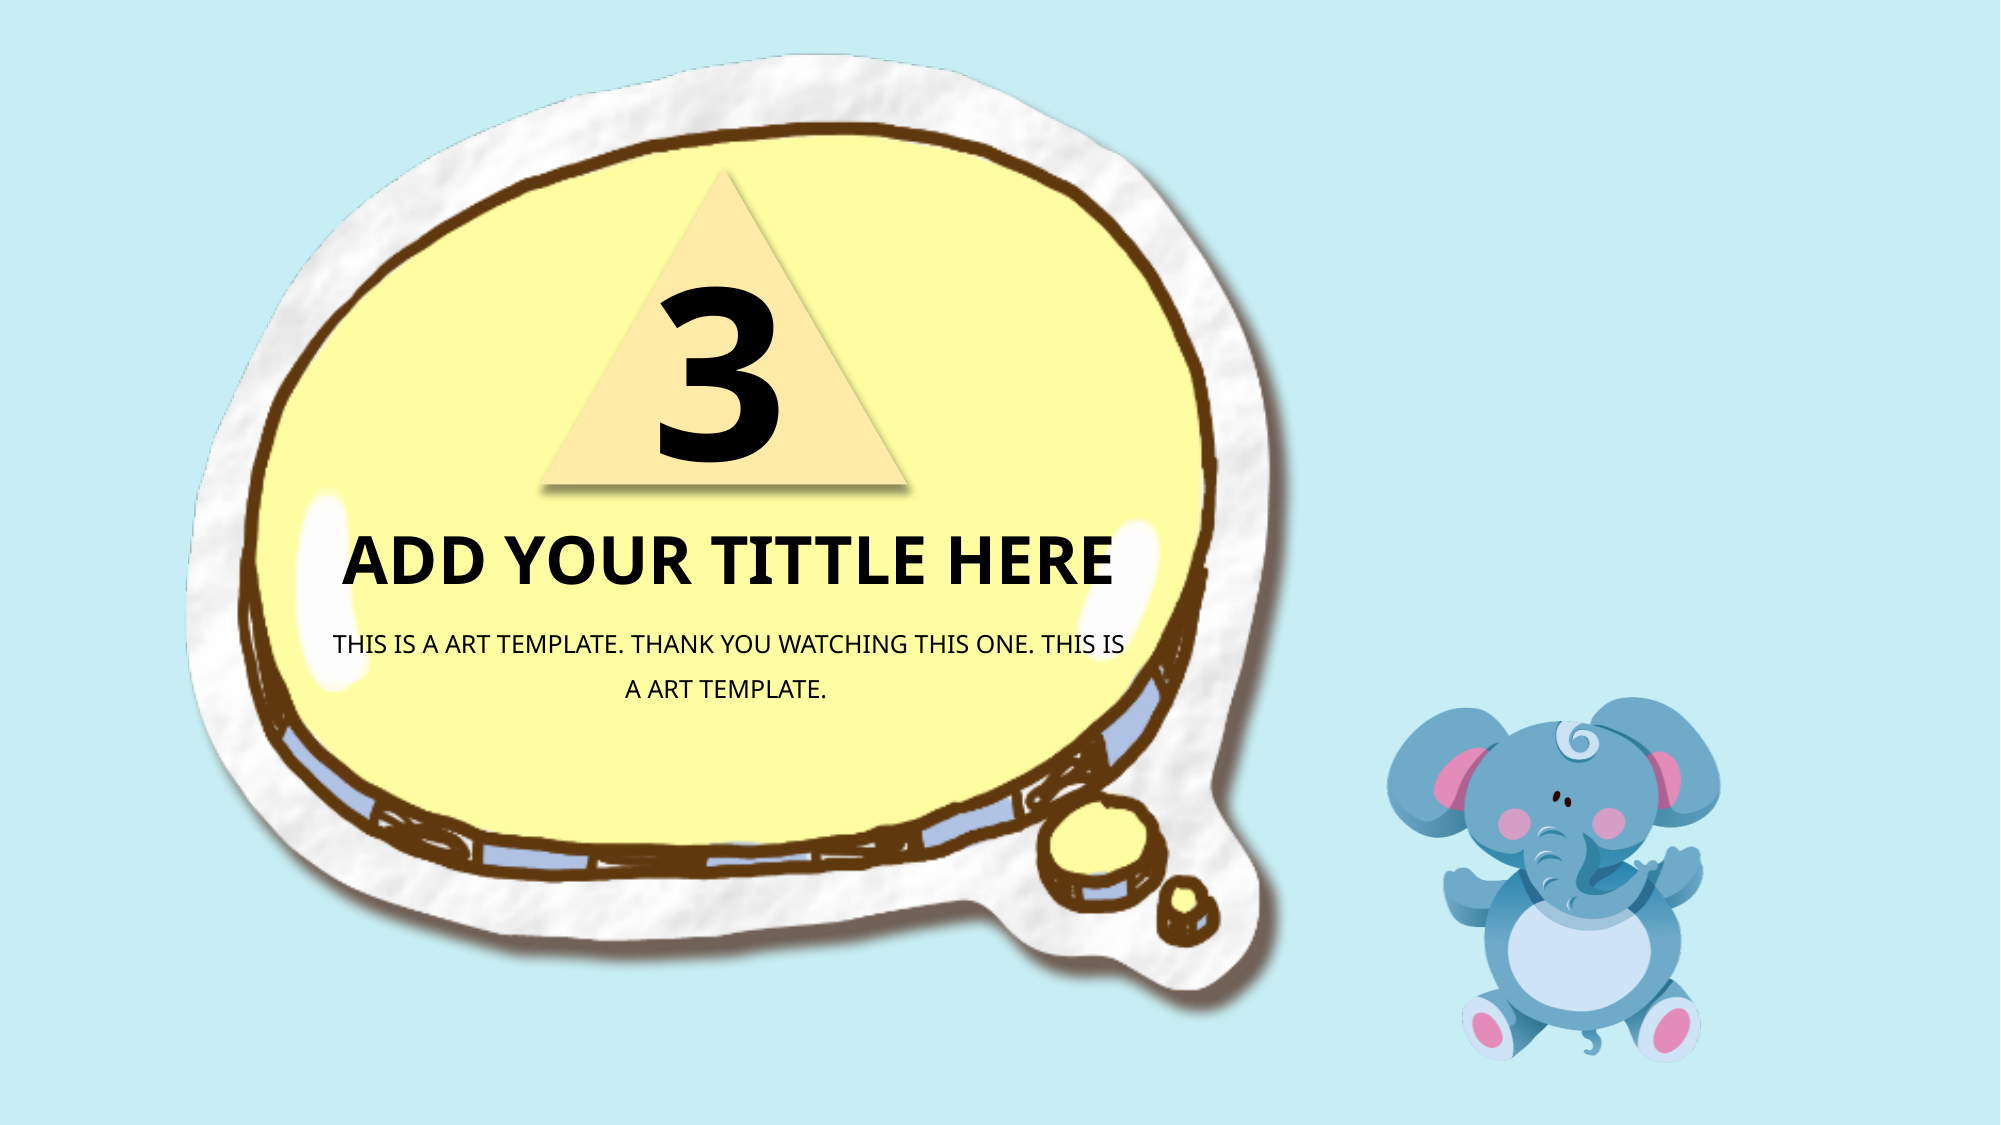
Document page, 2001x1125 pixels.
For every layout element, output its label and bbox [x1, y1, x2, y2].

picture [74, 0, 1865, 1125]
text_box [540, 167, 908, 520]
